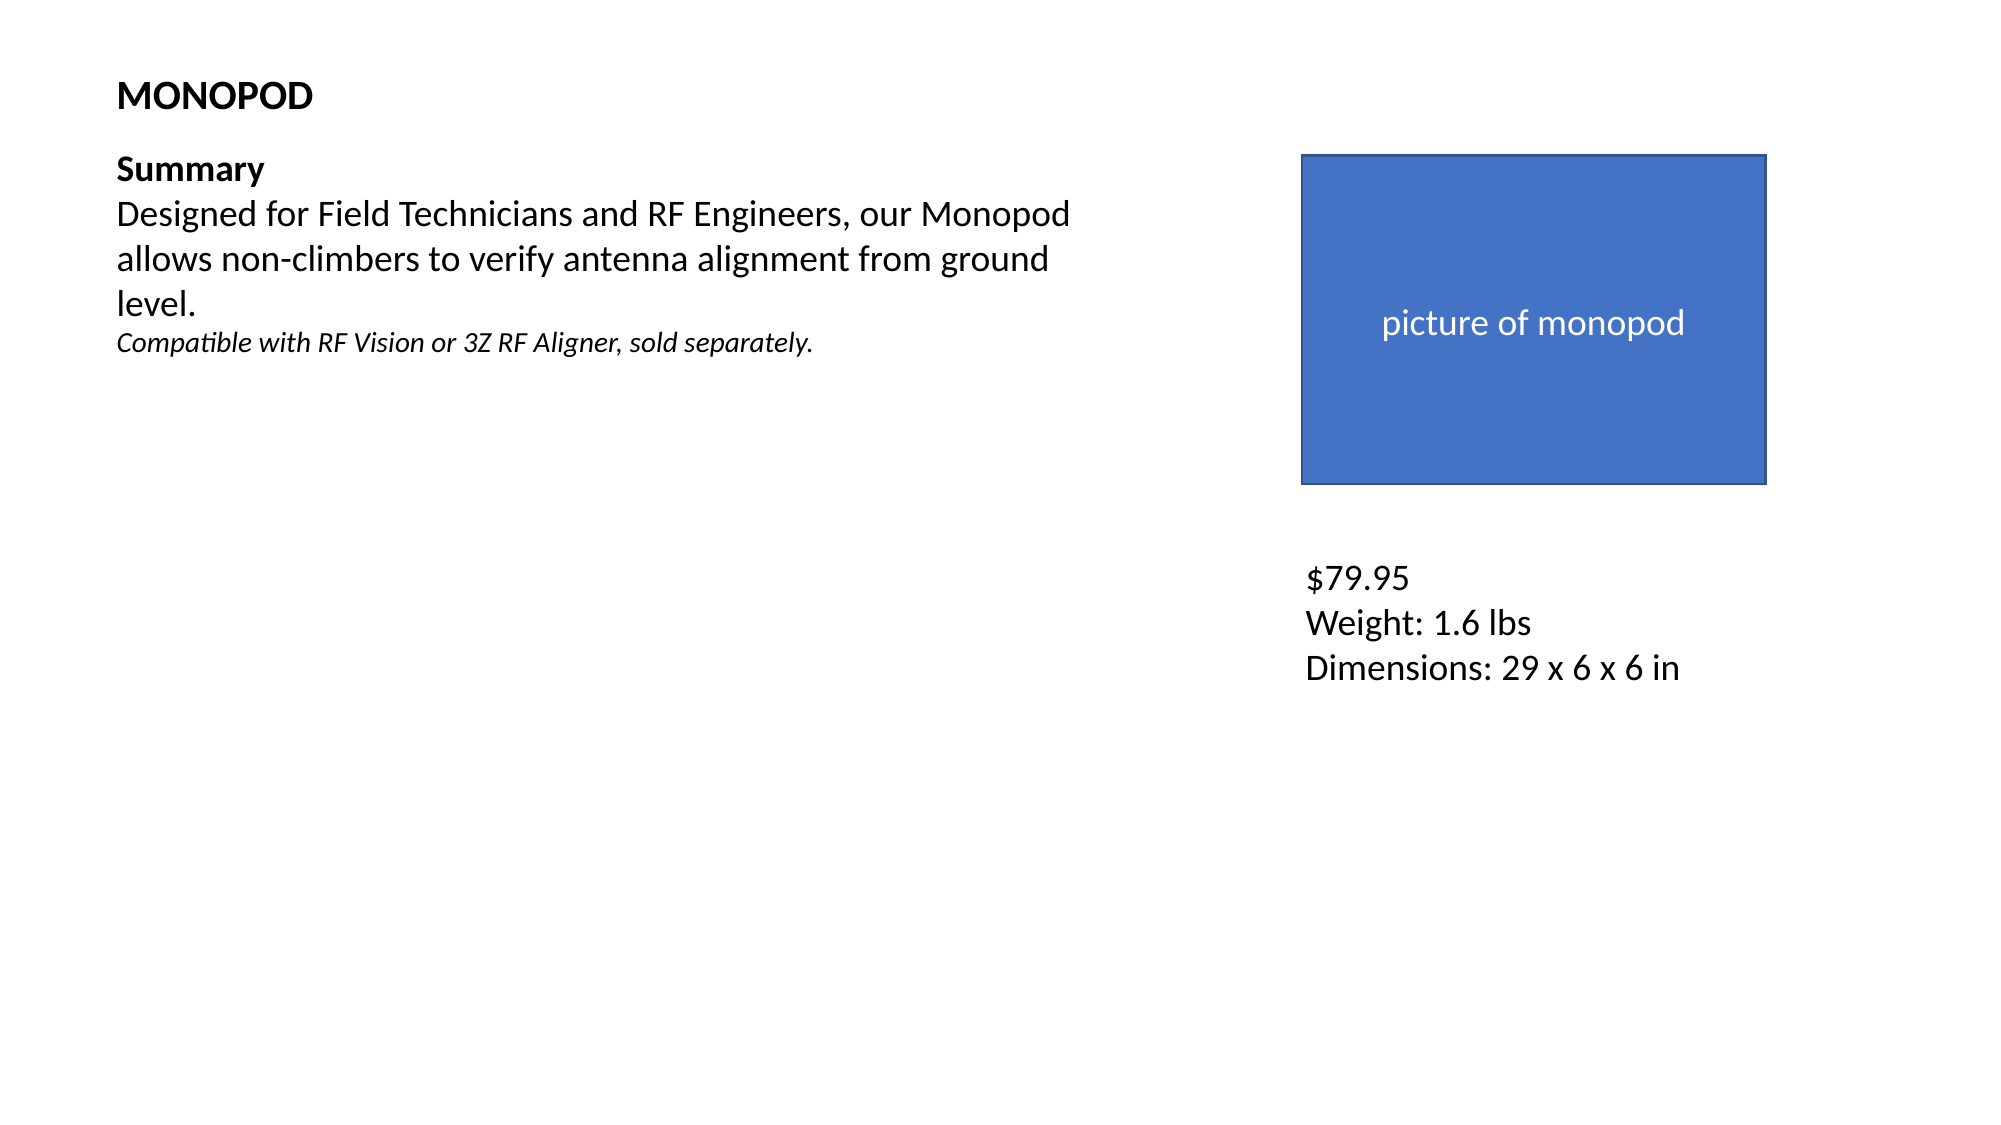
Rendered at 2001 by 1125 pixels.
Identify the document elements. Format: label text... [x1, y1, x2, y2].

text_box picture of monopod [1301, 154, 1767, 485]
text_box Summary Designed for Field Technicians and RF Engineers, our Monopod allows non-climbers to verify antenna alignment from ground level. Compatible with RF Vision or 3Z RF Aligner, sold separately. [101, 136, 1134, 366]
text_box MONOPOD [101, 60, 812, 126]
text_box $79.95 Weight: 1.6 lbs Dimensions: 29 x 6 x 6 in [1290, 545, 1818, 696]
